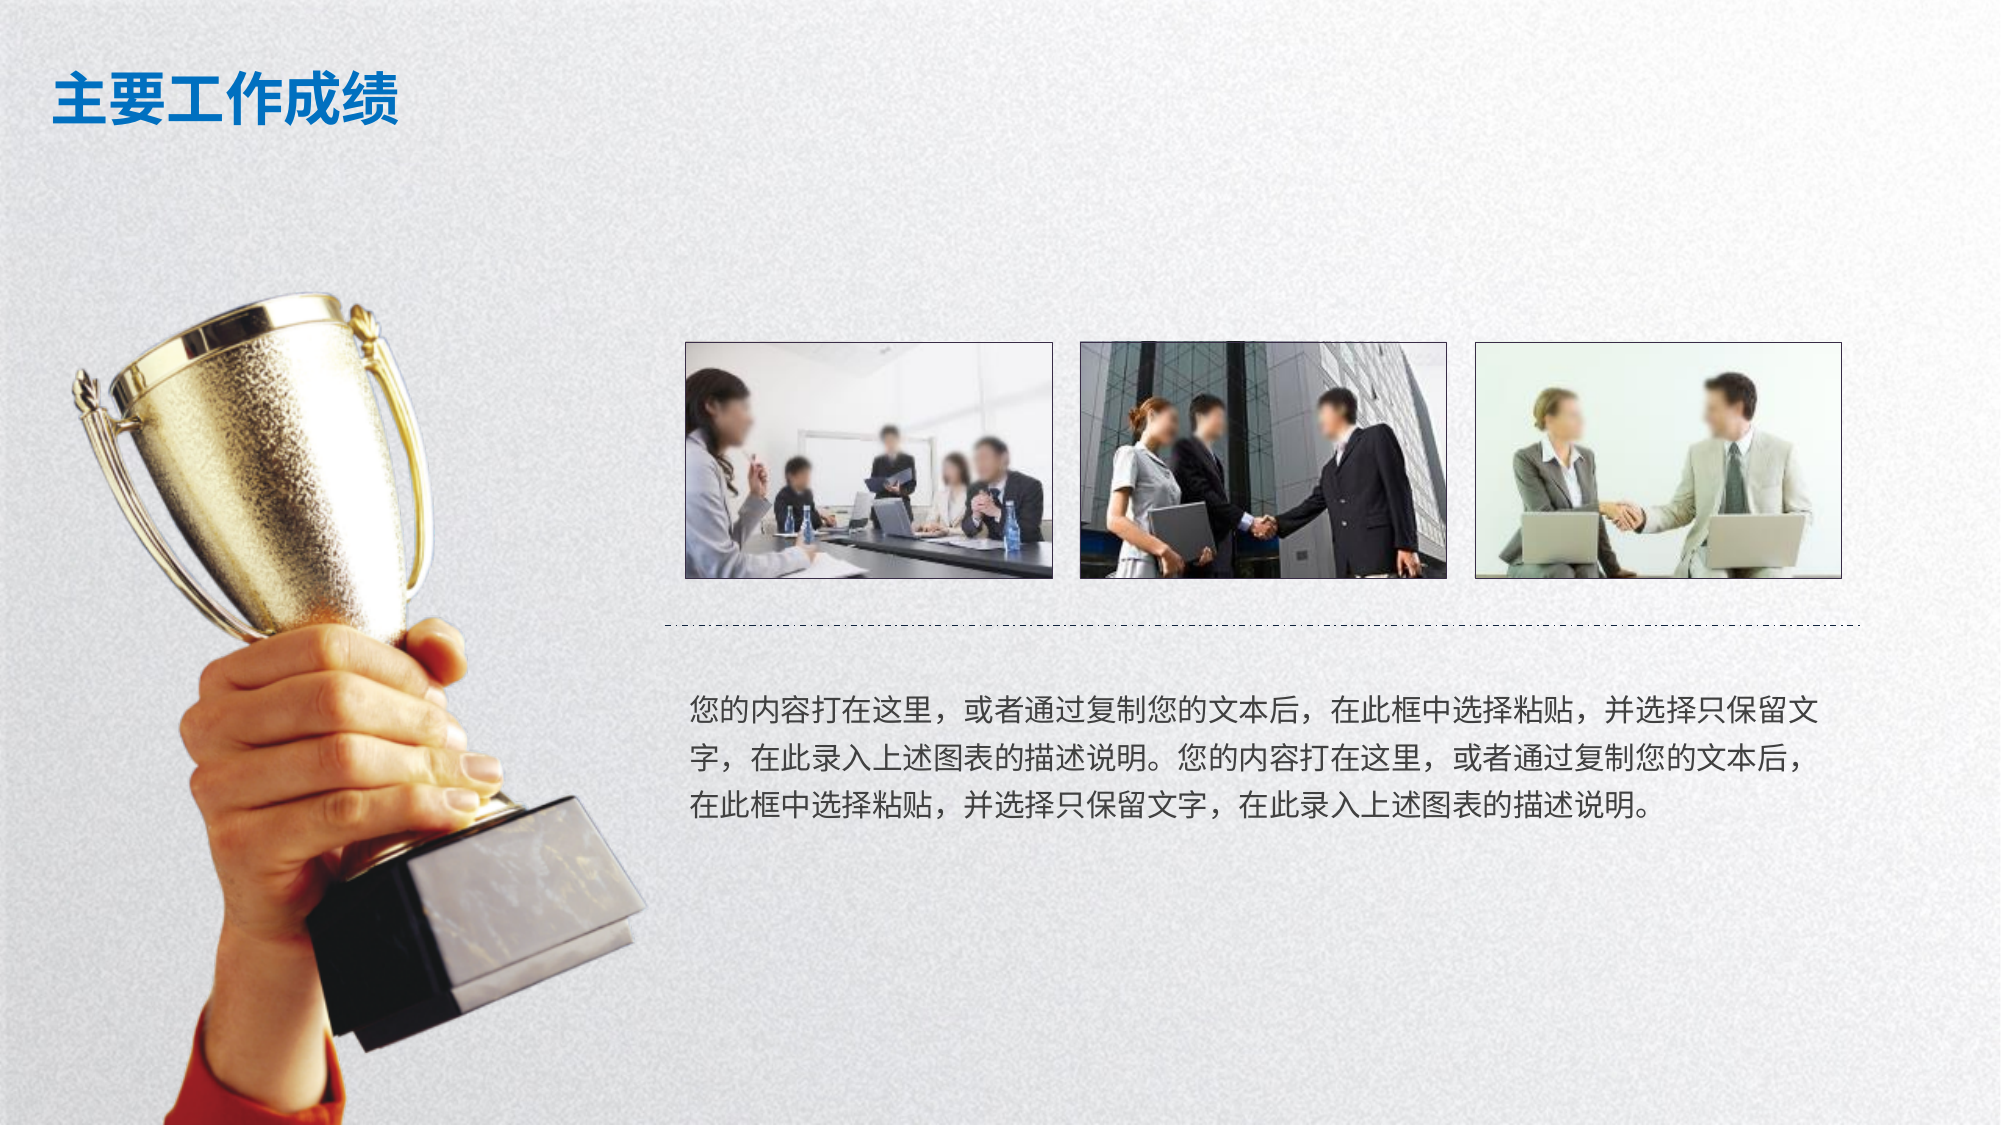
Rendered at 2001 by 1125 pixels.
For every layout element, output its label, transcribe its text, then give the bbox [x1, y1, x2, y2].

text_box 您的内容打在这里，或者通过复制您的文本后，在此框中选择粘贴，并选择只保留文字，在此录入上述图表的描述说明。您的内容打在这里，或者通过复制您的文本后，在此框中选择粘贴，并选择只保留文字，在此录入上述图表的描述说明。 [669, 670, 1846, 881]
text_box [685, 341, 1053, 578]
text_box 主要工作成绩 [35, 54, 591, 140]
picture [0, 0, 2001, 1125]
text_box [1079, 341, 1447, 578]
text_box [1474, 341, 1842, 578]
